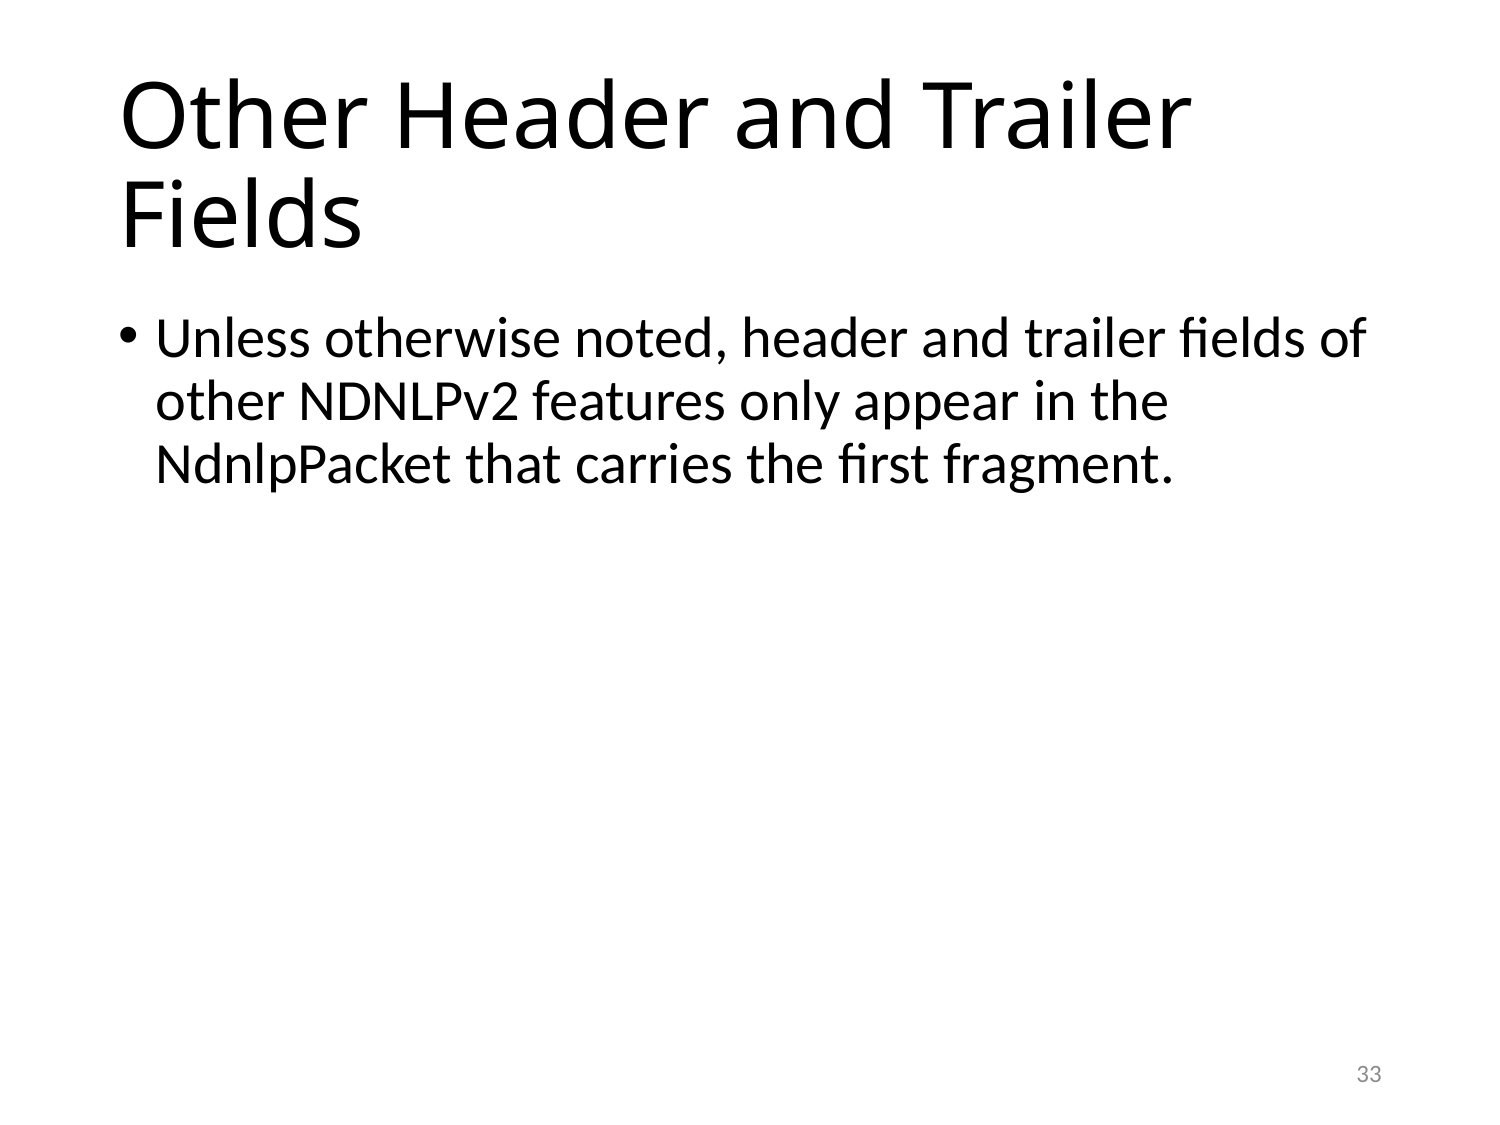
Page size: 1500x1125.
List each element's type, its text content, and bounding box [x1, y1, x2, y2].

title Other Header and Trailer Fields [103, 59, 1397, 278]
slide_number 33 [1059, 1042, 1397, 1103]
list Unless otherwise noted, header and trailer fields of other NDNLPv2 features only appear in the NdnlpPacket that carries the first fragment. [103, 299, 1397, 1014]
